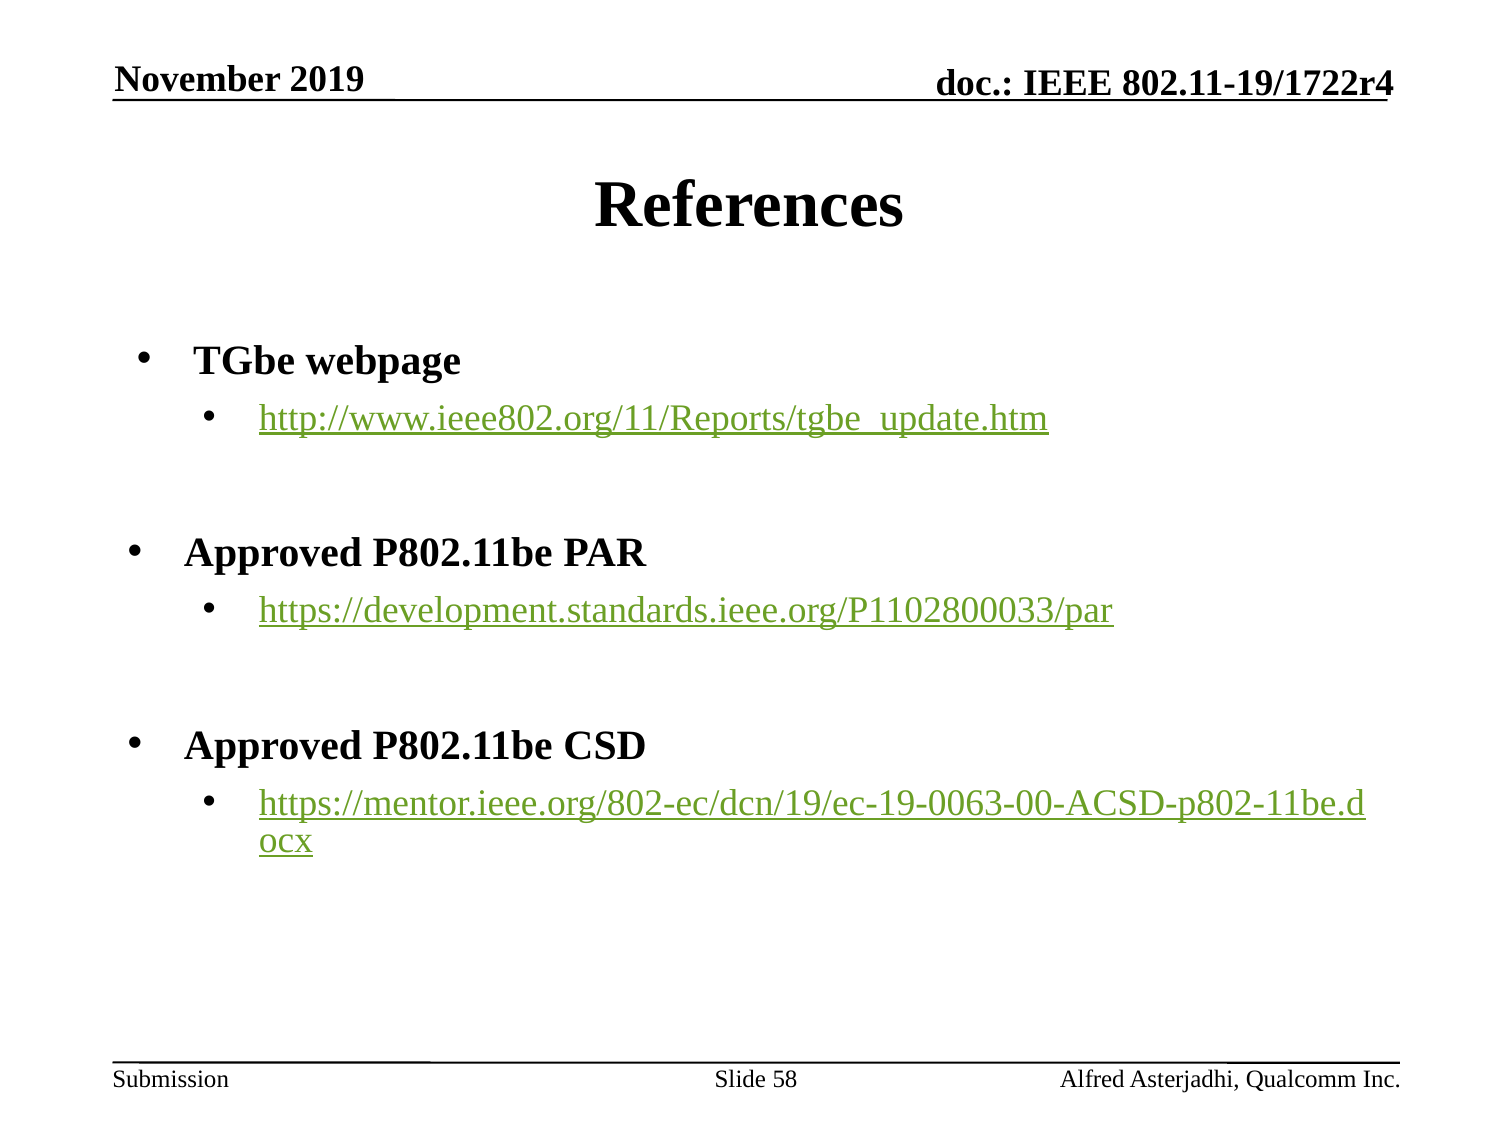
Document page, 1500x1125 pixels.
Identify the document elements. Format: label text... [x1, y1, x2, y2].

list TGbe webpage http://www.ieee802.org/11/Reports/tgbe_update.htm Approved P802.11be PAR https://development.standards.ieee.org/P1102800033/par Approved P802.11be CSD https://mentor.ieee.org/802-ec/dcn/19/ec-19-0063-00-ACSD-p802-11be.docx [112, 324, 1388, 1000]
footer Alfred Asterjadhi, Qualcomm Inc. [878, 1061, 1402, 1093]
slide_number Slide 58 [712, 1061, 800, 1123]
title References [112, 112, 1388, 288]
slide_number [114, 54, 423, 100]
